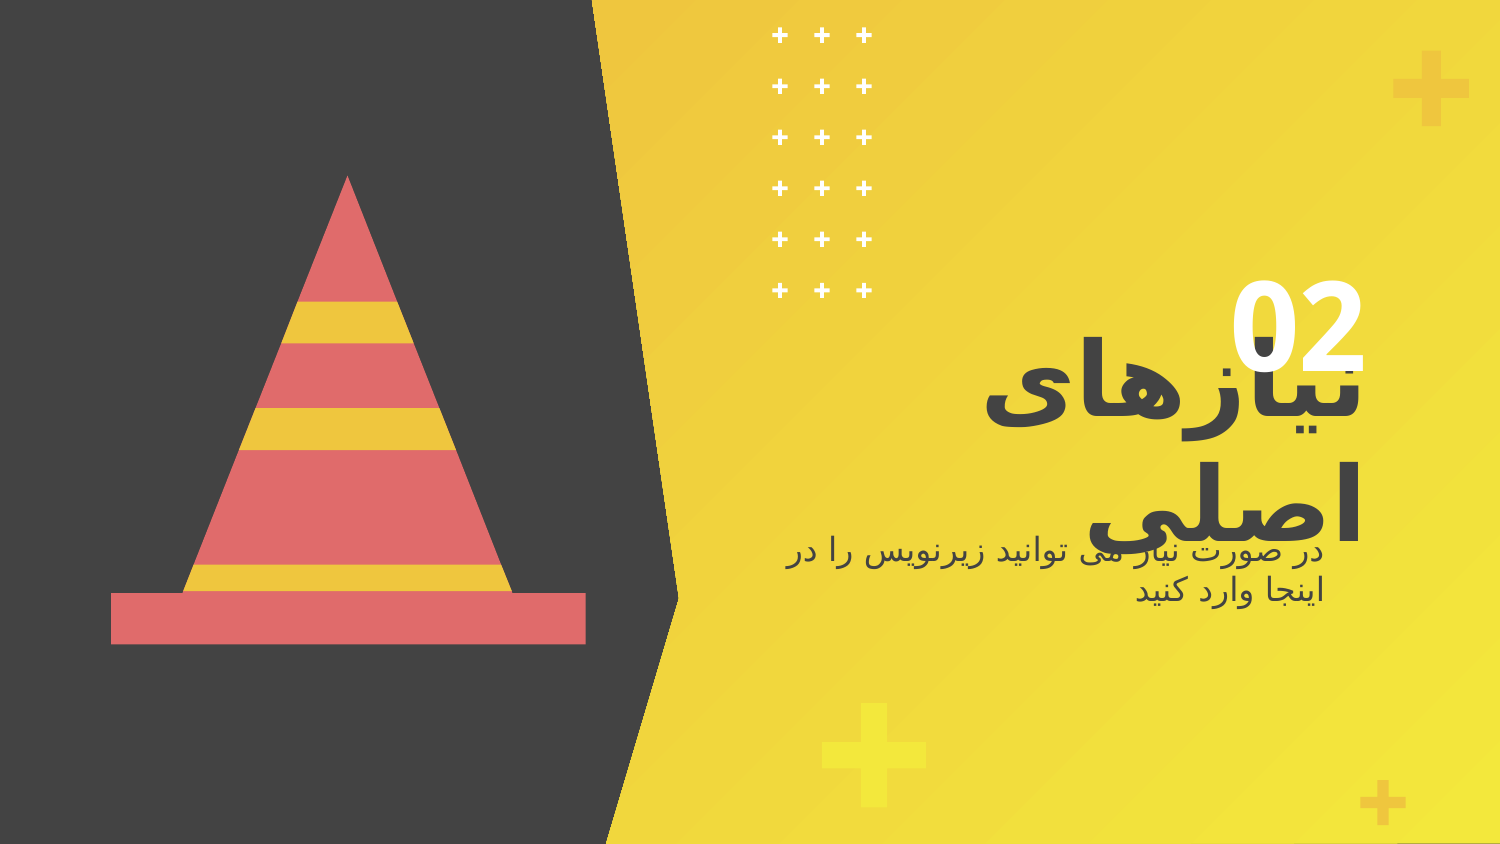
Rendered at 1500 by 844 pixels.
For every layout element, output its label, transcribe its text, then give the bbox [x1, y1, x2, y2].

subtitle در صورت نیاز می توانید زیرنویس را در اینجا وارد کنید [757, 513, 1341, 604]
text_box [802, 303, 869, 307]
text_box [772, 27, 872, 299]
title نیازهای اصلی [690, 368, 1383, 507]
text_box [110, 175, 586, 645]
title 02 [1141, 272, 1383, 411]
